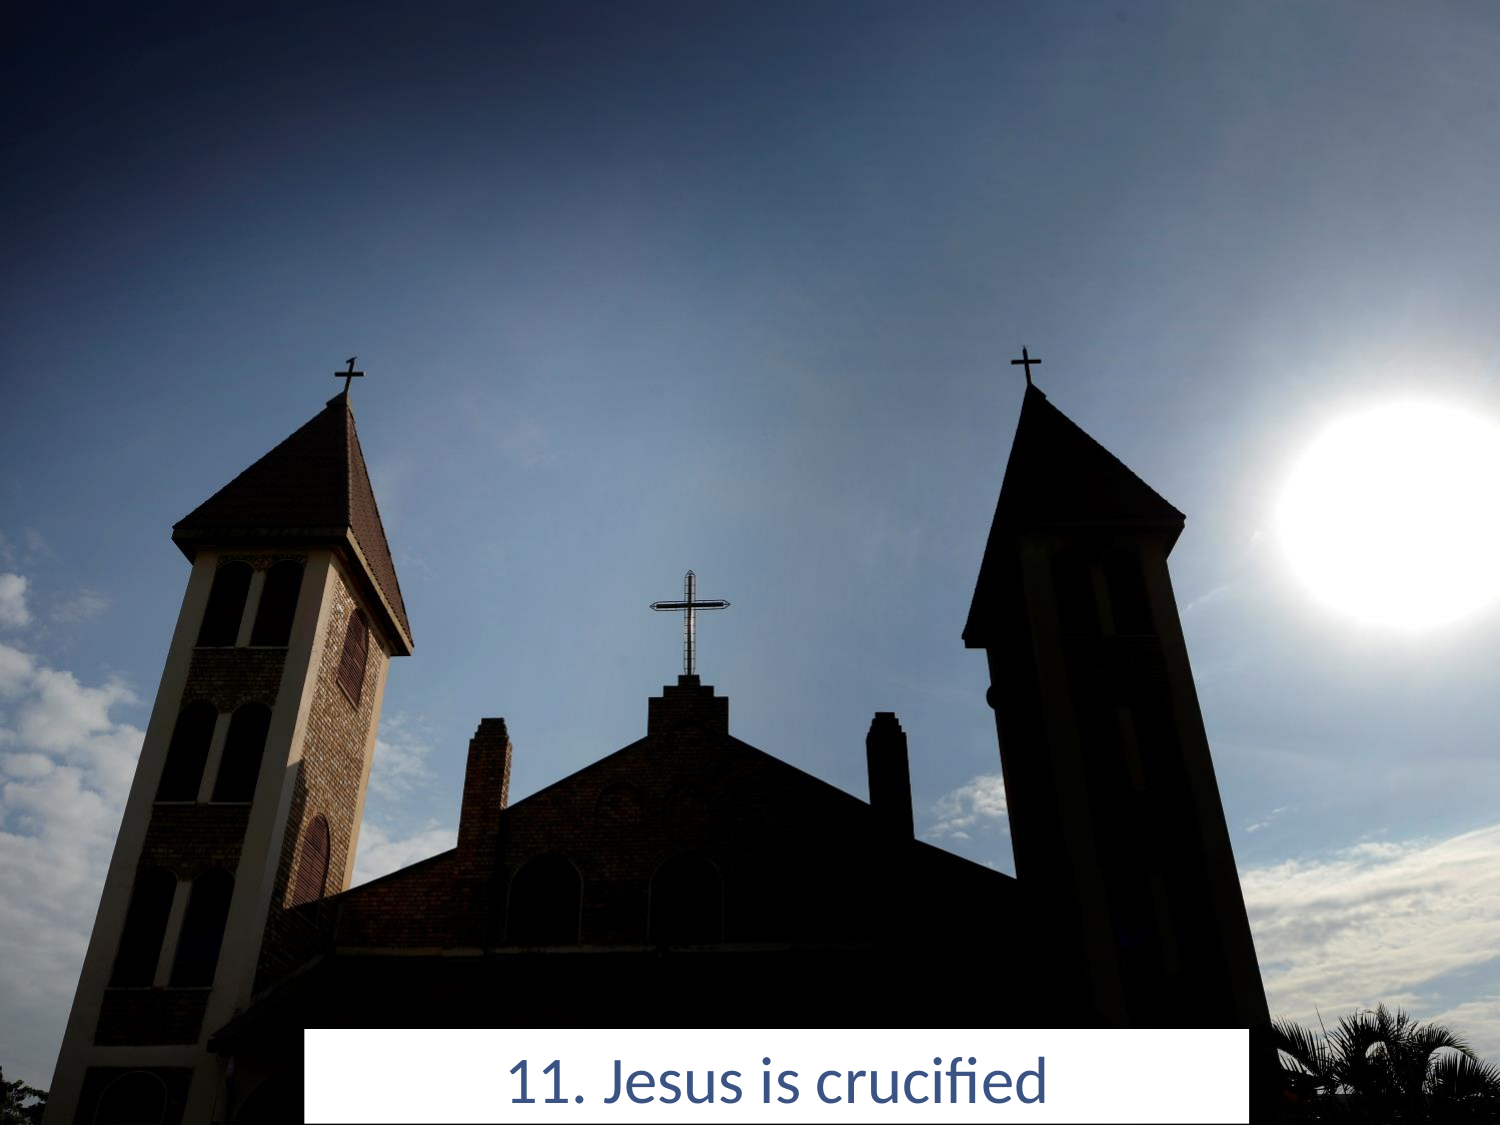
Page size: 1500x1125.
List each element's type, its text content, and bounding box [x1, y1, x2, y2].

picture [0, 0, 1500, 1125]
text_box 11. Jesus is crucified [304, 1029, 1250, 1124]
